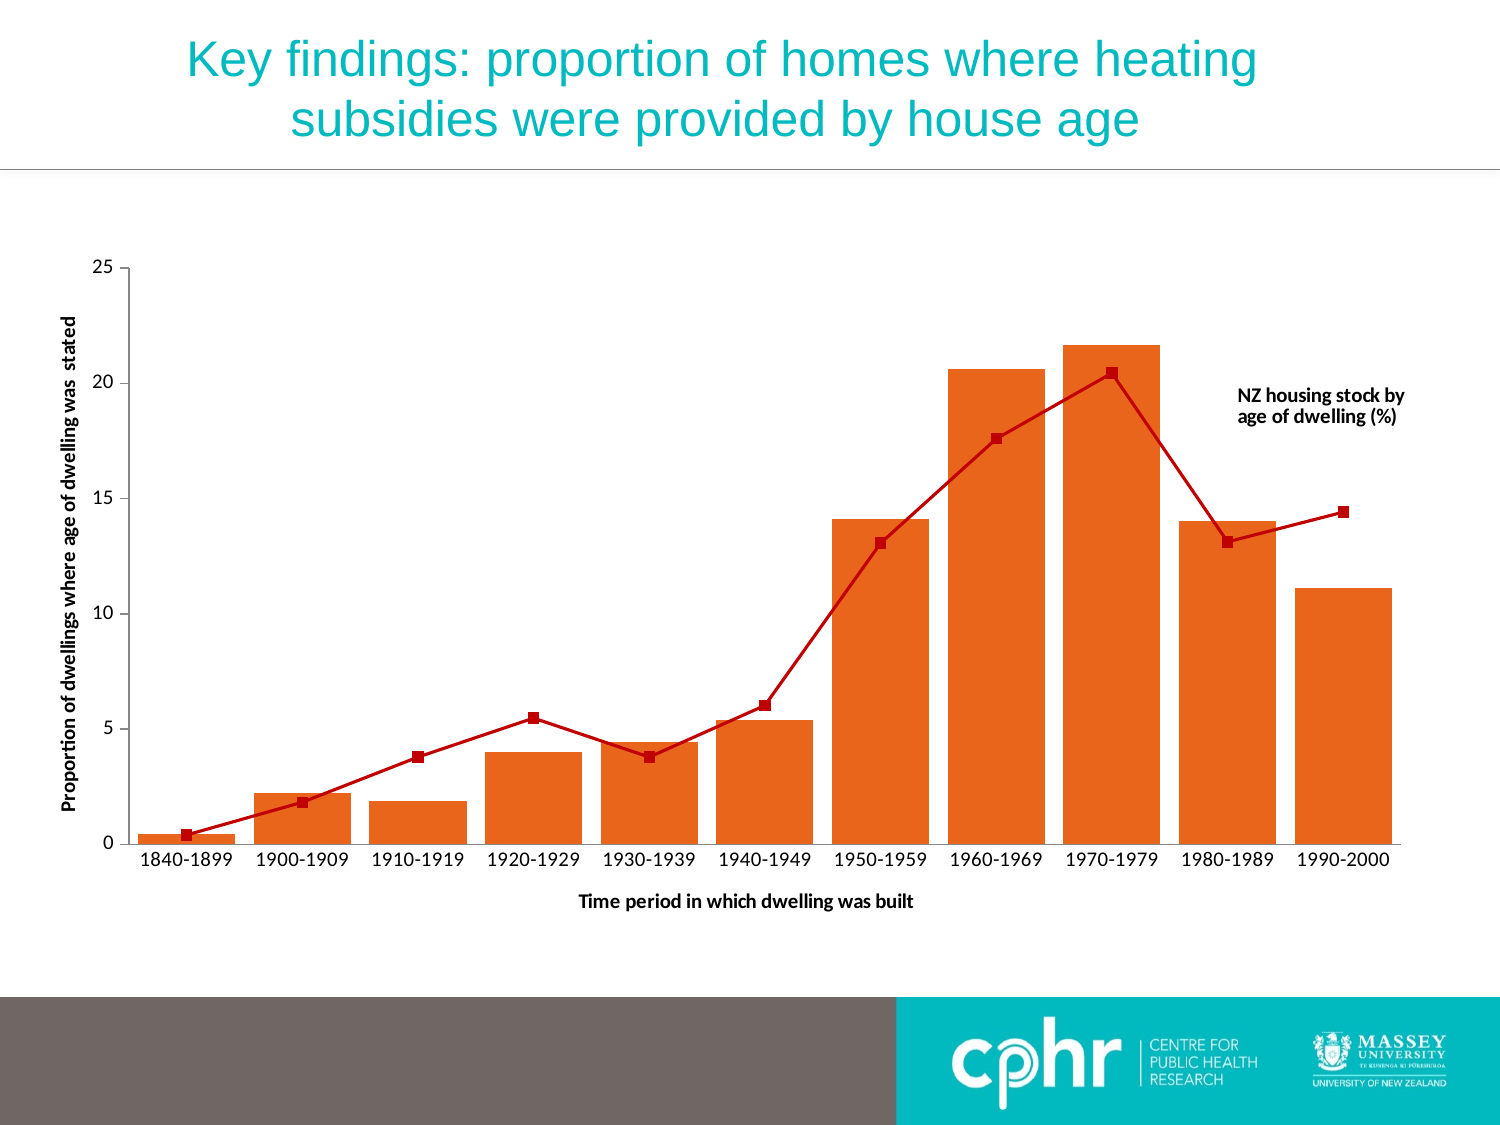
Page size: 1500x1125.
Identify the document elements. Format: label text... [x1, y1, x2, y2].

picture [0, 997, 1500, 1125]
chart [52, 184, 1475, 953]
title Key findings: proportion of homes where heating subsidies were provided by house age [76, 19, 1369, 161]
